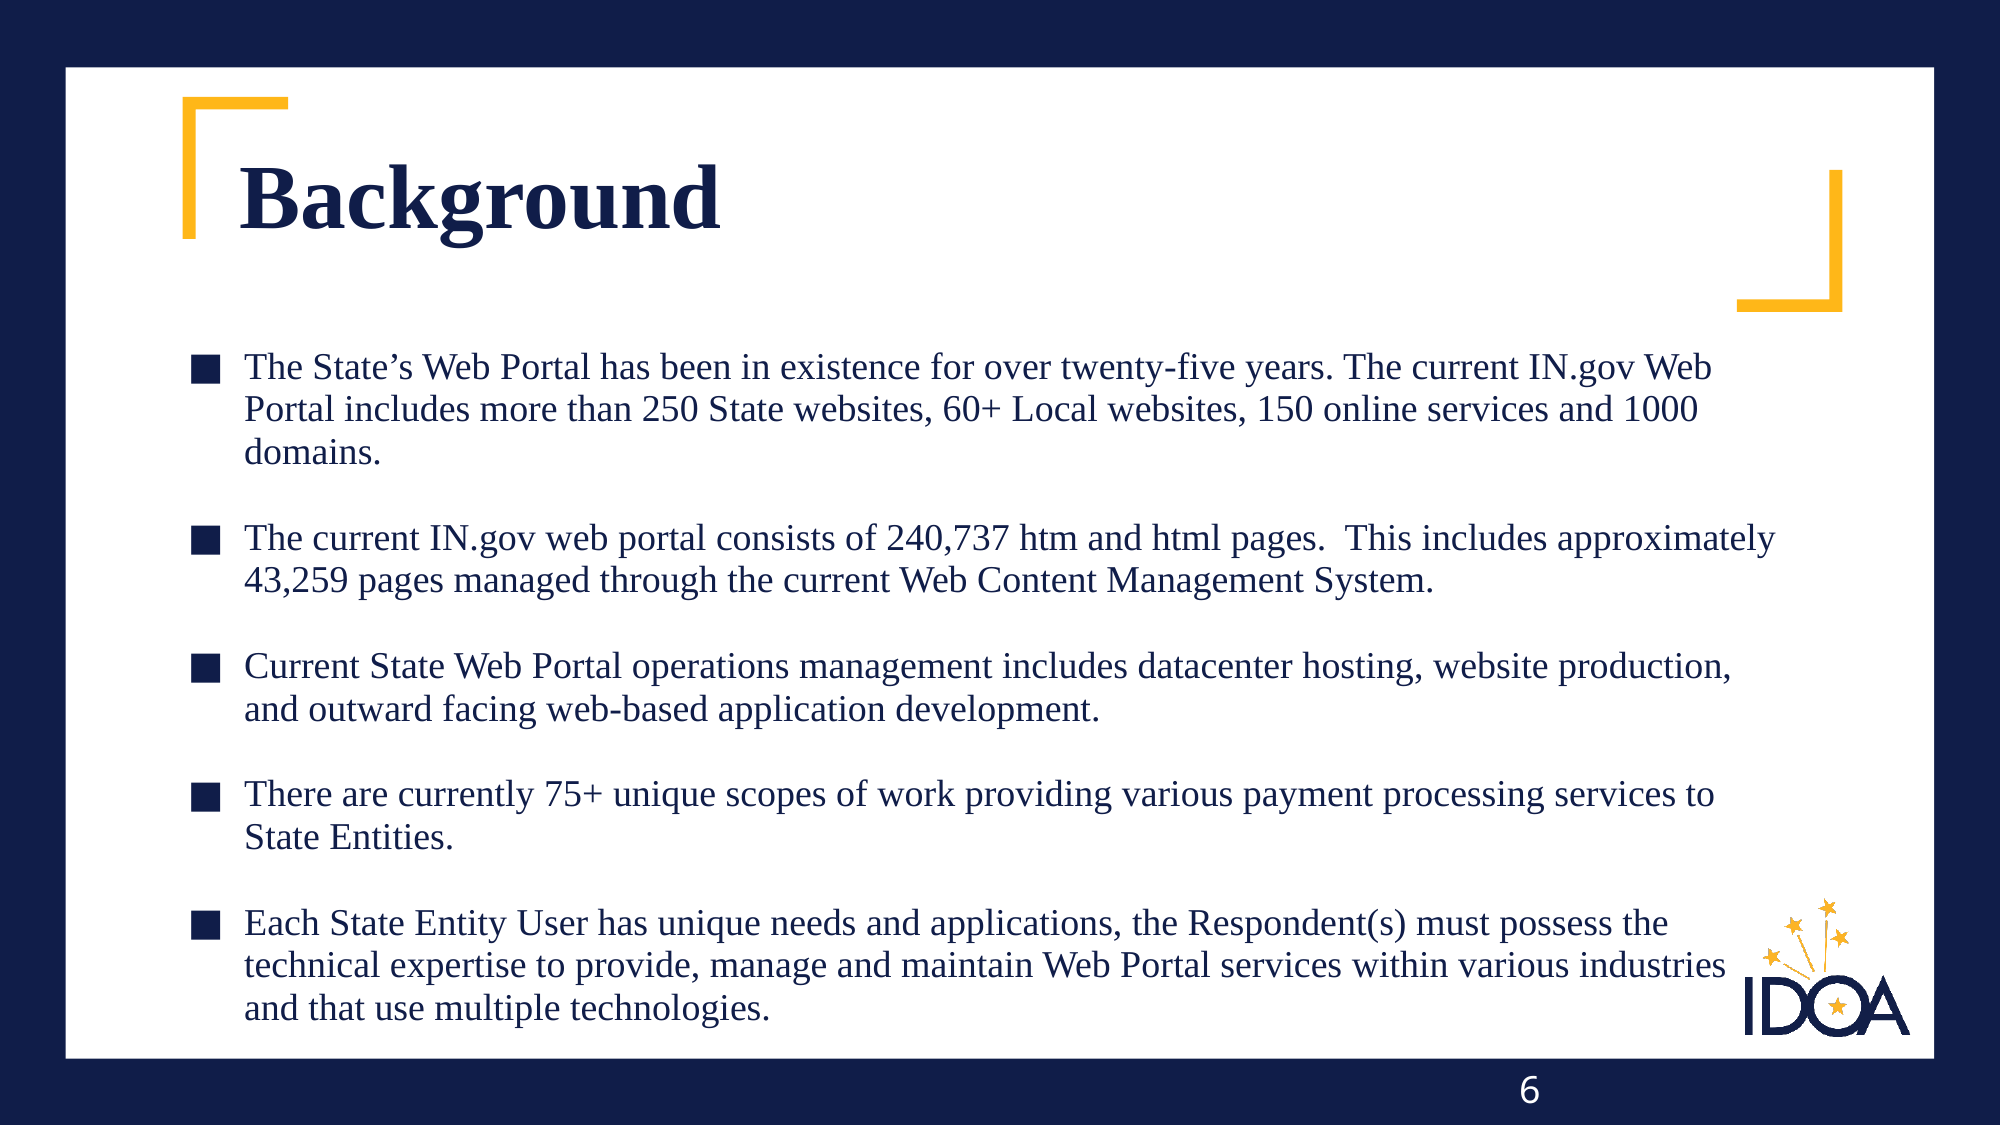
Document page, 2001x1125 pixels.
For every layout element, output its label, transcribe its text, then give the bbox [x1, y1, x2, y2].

picture [1702, 857, 1959, 1114]
slide_number 6 [1504, 1058, 1767, 1125]
list [143, 237, 1857, 888]
text_box The State’s Web Portal has been in existence for over twenty-five years. The current IN.gov Web Portal includes more than 250 State websites, 60+ Local websites, 150 online services and 1000 domains. The current IN.gov web portal consists of 240,737 htm and html pages. This includes approximately 43,259 pages managed through the current Web Content Management System. Current State Web Portal operations management includes datacenter hosting, website production, and outward facing web-based application development. There are currently 75+ unique scopes of work providing various payment processing services to State Entities. Each State Entity User has unique needs and applications, the Respondent(s) must possess the technical expertise to provide, manage and maintain Web Portal services within various industries and that use multiple technologies. [172, 337, 1800, 1040]
title Background [225, 142, 1800, 237]
